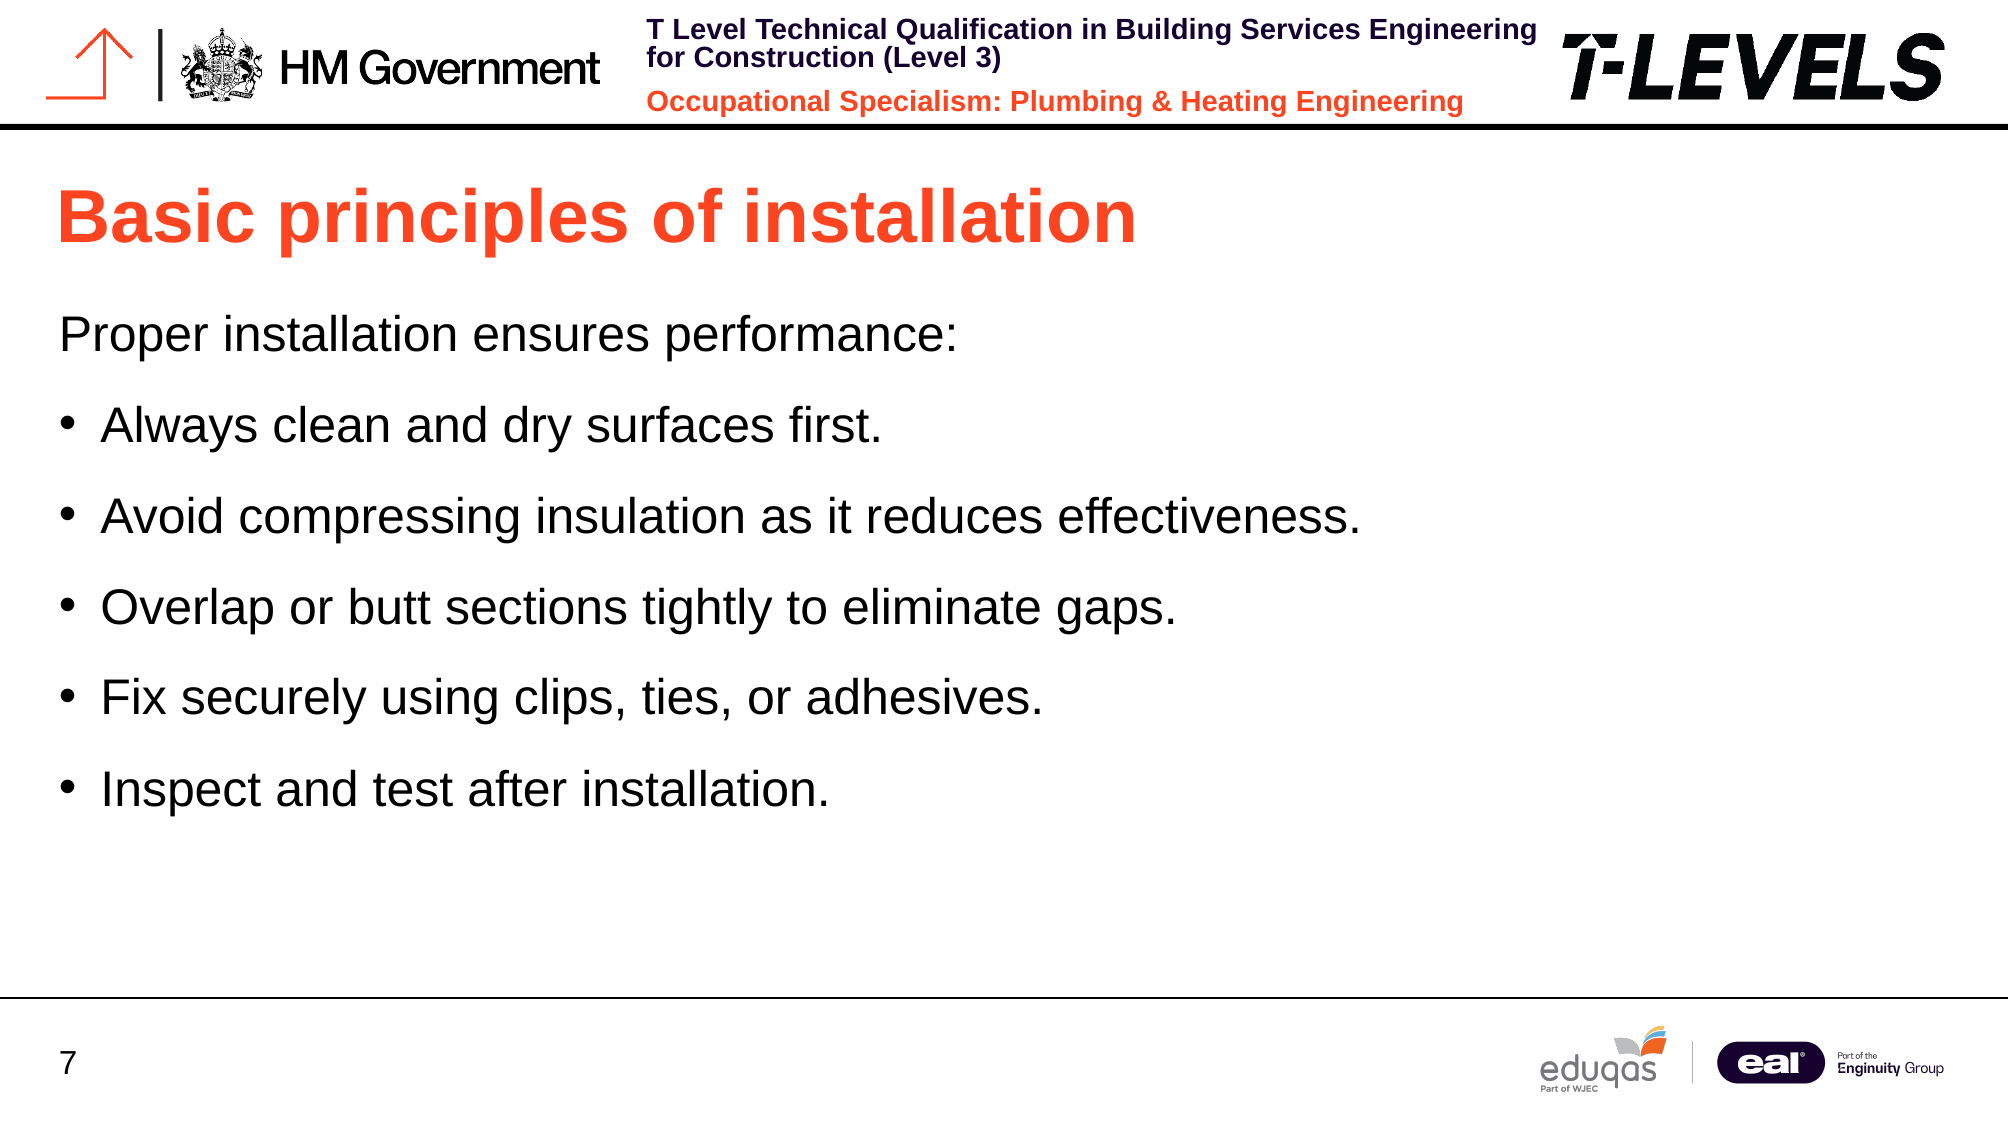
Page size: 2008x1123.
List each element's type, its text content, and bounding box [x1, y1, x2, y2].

picture [41, 27, 139, 100]
picture [1543, 25, 1964, 108]
picture [158, 28, 600, 102]
picture [1535, 1021, 1949, 1097]
list Proper installation ensures performance: Always clean and dry surfaces first. Avoid compressing insulation as it reduces effectiveness. Overlap or butt sections tightly to eliminate gaps. Fix securely using clips, ties, or adhesives. Inspect and test after installation. [59, 295, 1595, 975]
title Basic principles of installation [41, 111, 1949, 314]
